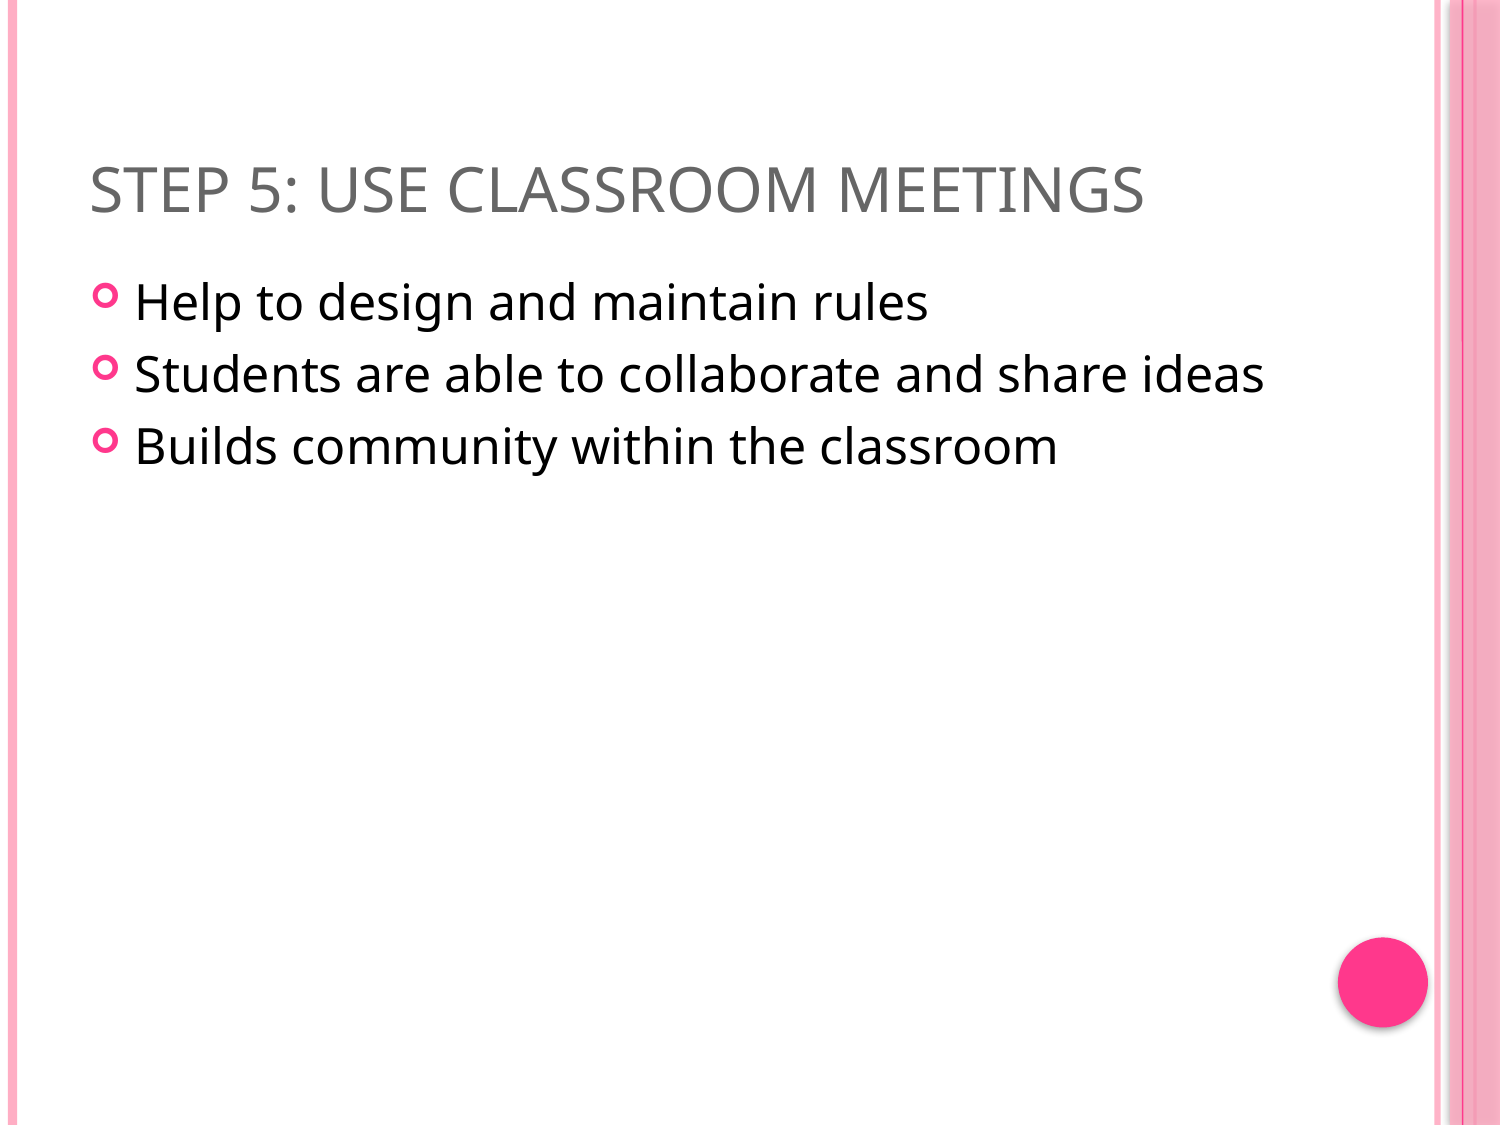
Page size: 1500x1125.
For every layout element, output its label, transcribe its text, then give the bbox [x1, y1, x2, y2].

title Step 5: Use classroom meetings [75, 45, 1300, 233]
list Help to design and maintain rules Students are able to collaborate and share ideas Builds community within the classroom [75, 262, 1300, 1062]
